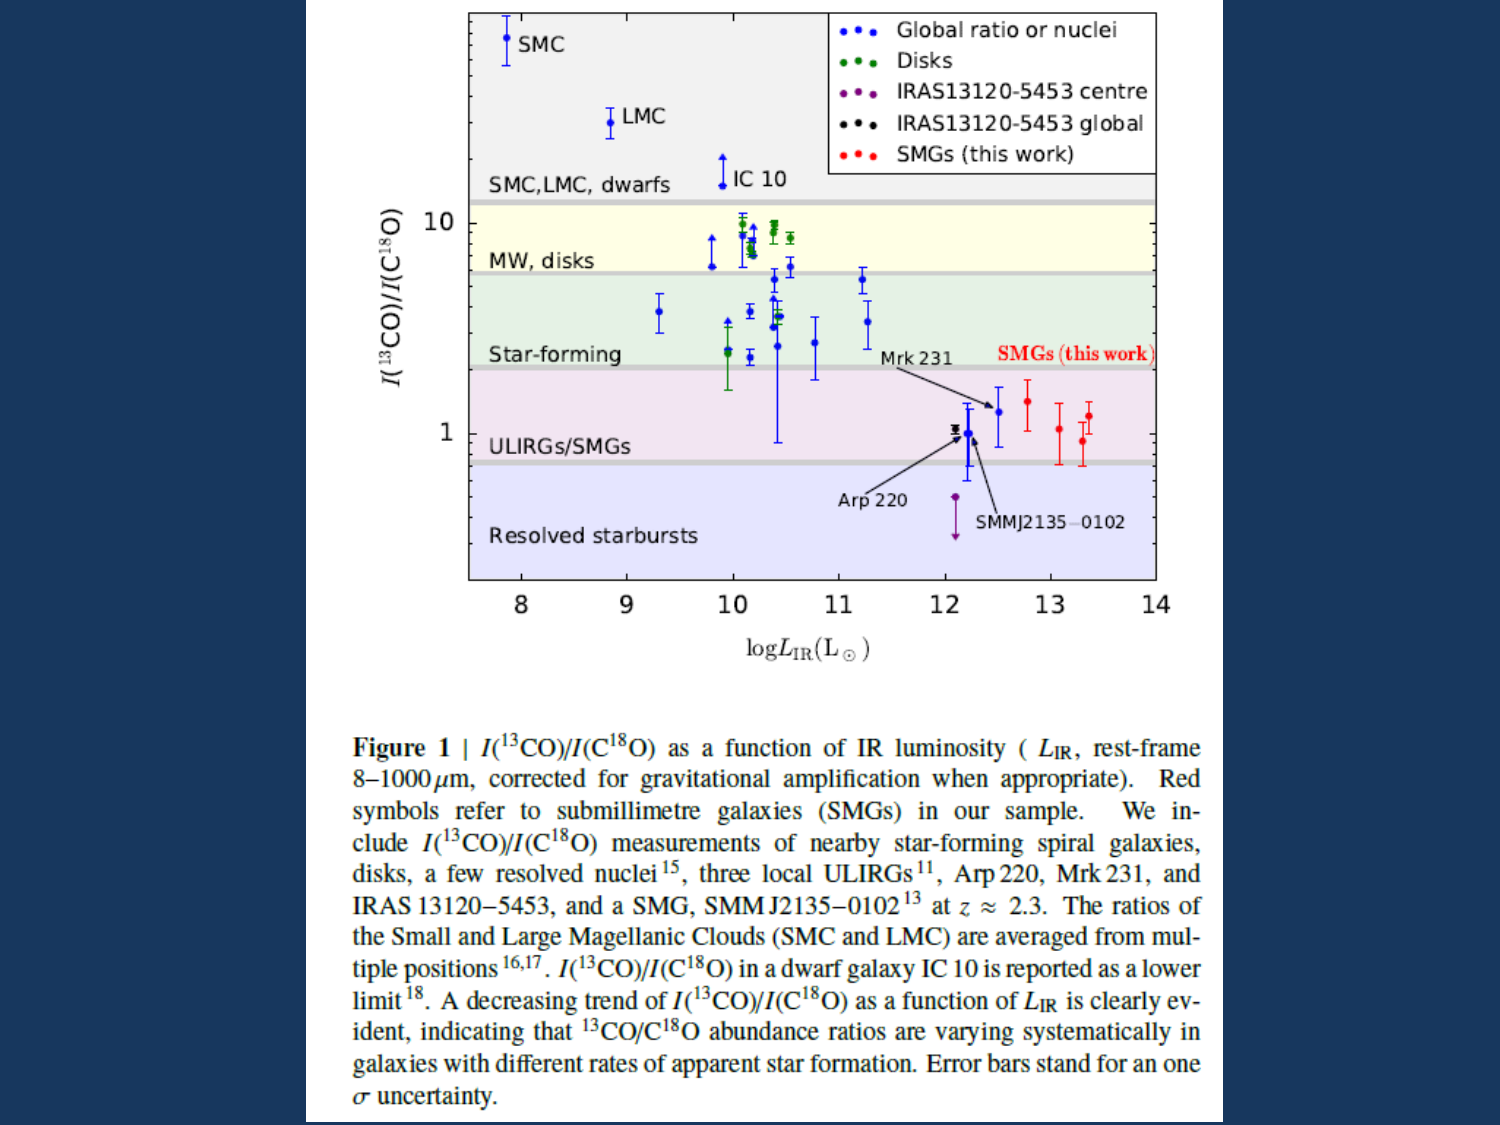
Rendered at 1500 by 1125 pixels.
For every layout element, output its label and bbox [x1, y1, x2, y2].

picture [306, 0, 1223, 1123]
